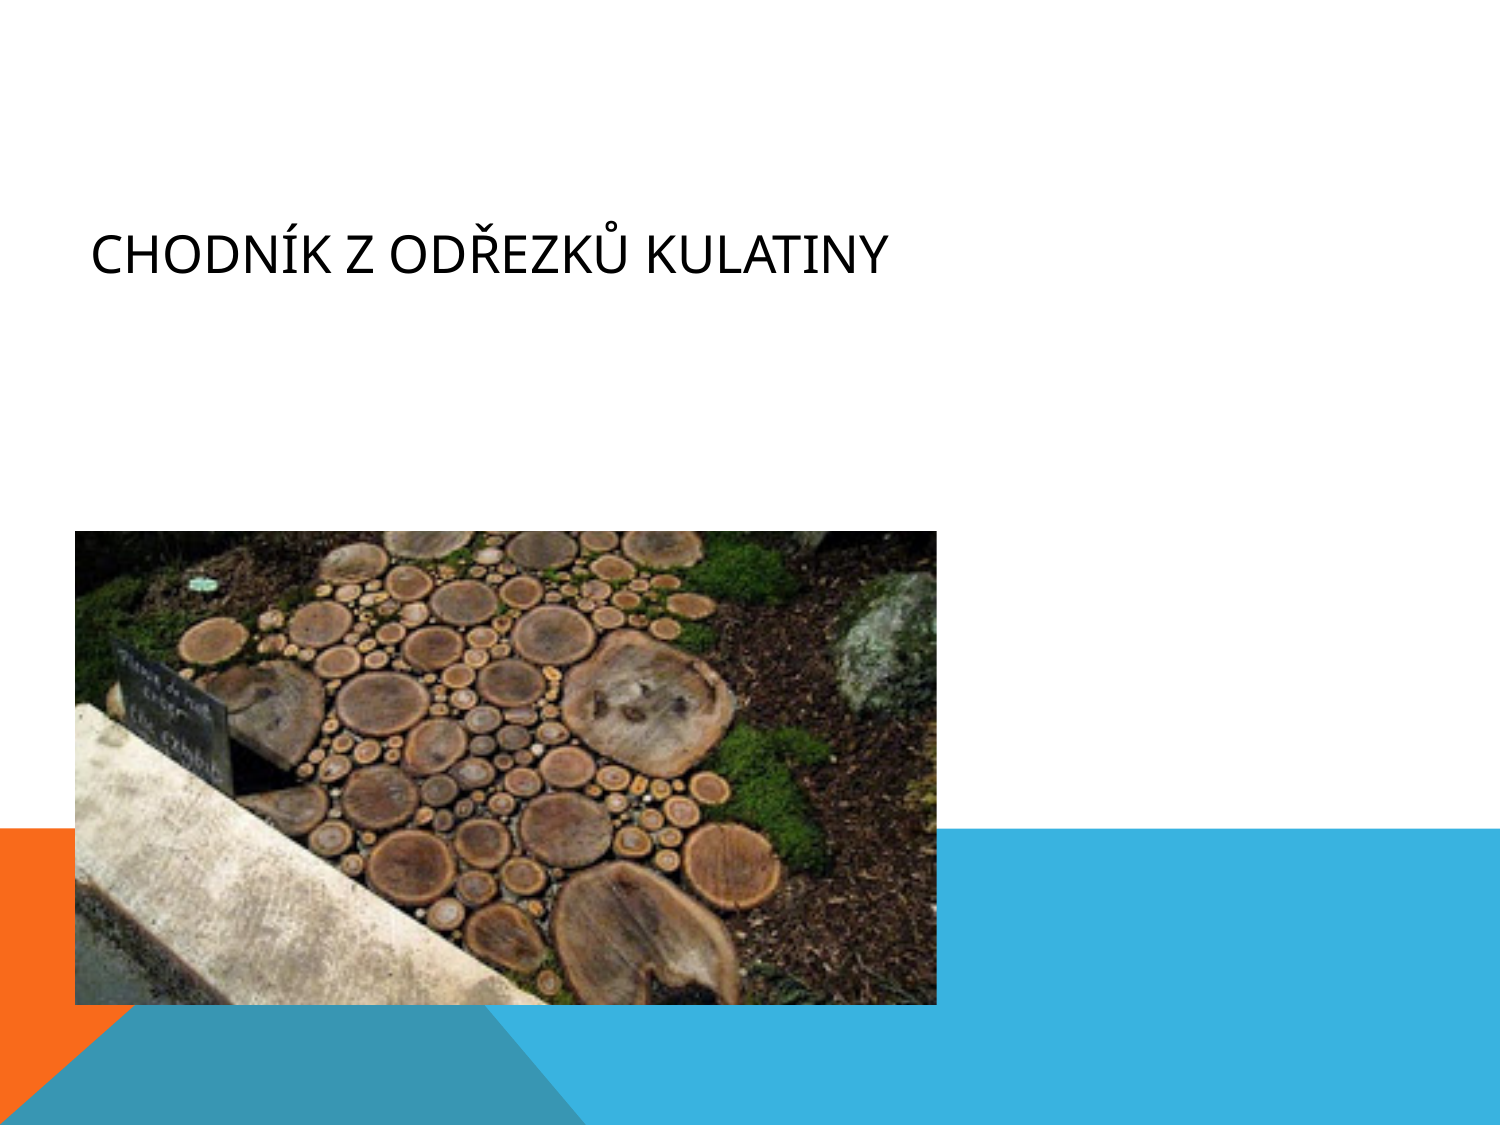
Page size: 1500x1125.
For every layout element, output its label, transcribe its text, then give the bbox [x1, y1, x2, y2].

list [74, 530, 937, 1006]
title Chodník z odřezků kulatiny [75, 188, 974, 318]
